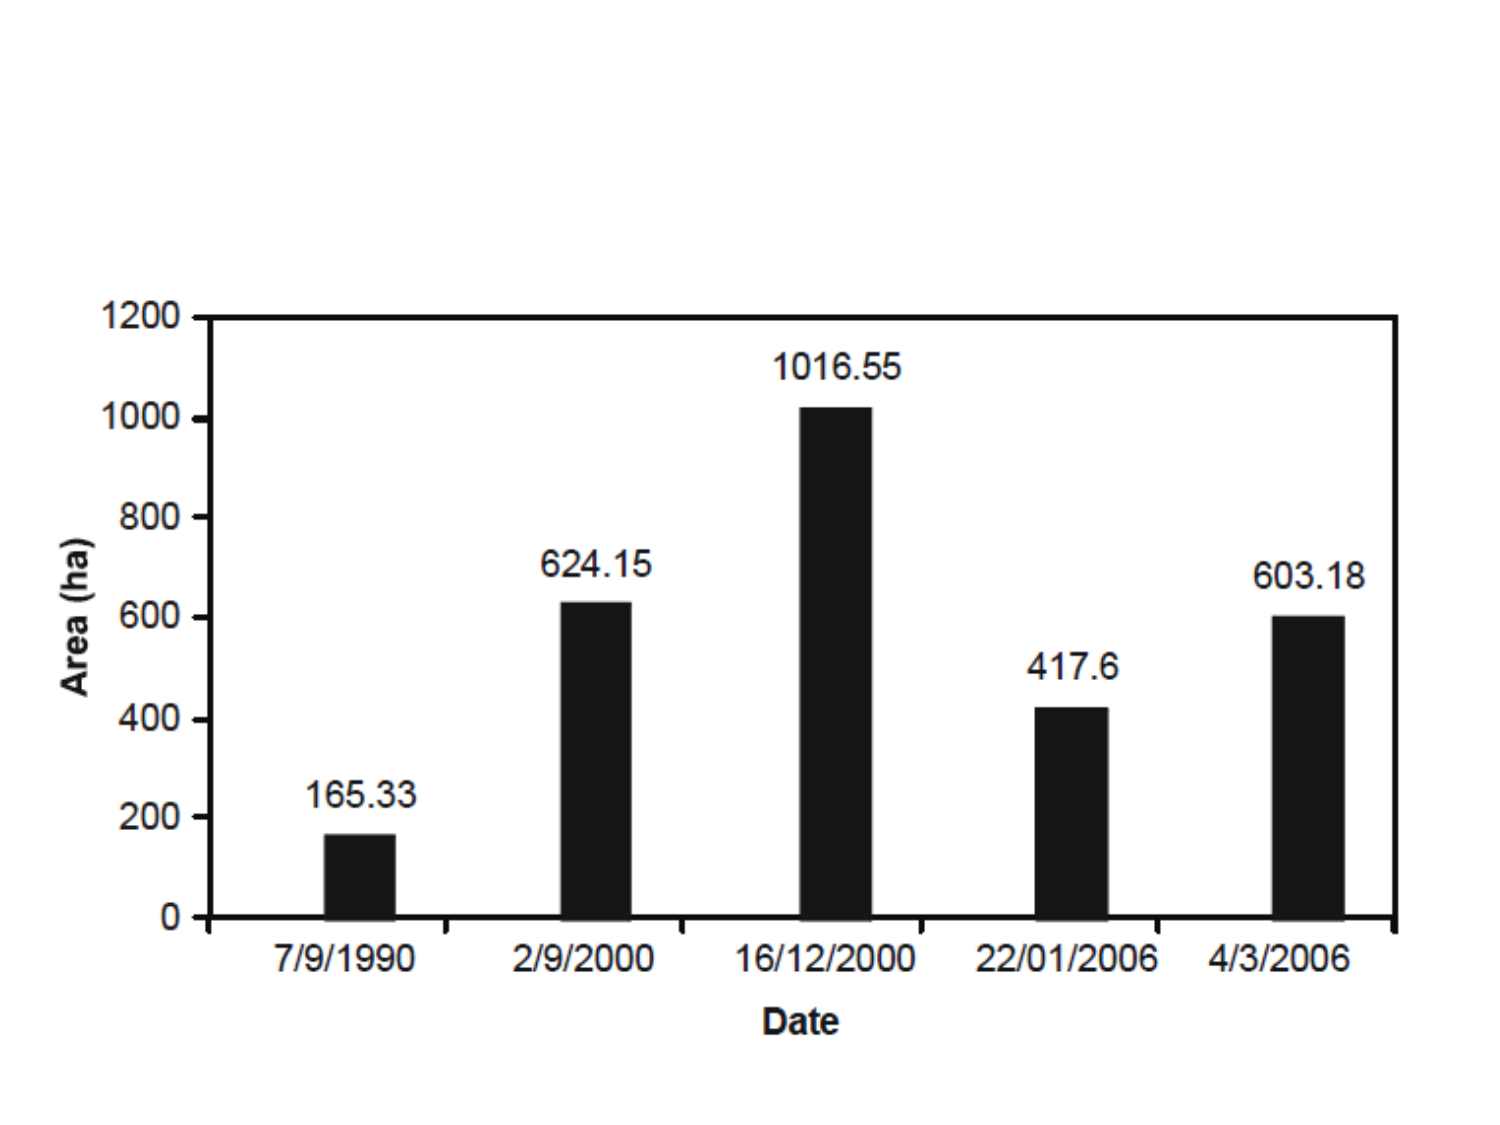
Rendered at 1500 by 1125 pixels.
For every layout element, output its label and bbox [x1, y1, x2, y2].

picture [29, 244, 1436, 1048]
